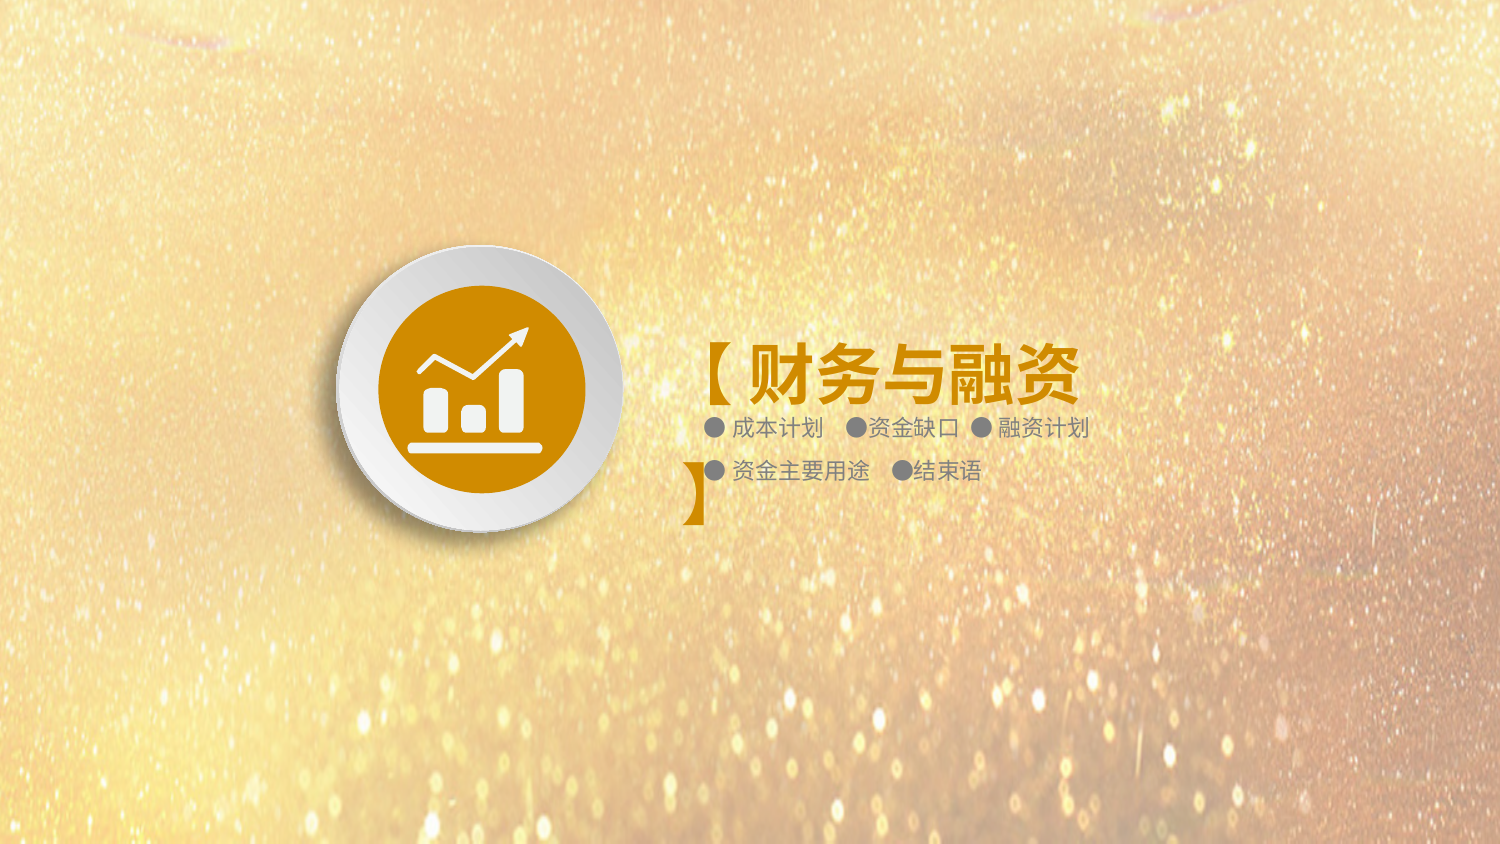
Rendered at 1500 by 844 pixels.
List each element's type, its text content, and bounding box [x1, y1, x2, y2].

text_box ●成本计划 ●资金缺口 ● 融资计划 ●资金主要用途 ●结束语 [692, 408, 1242, 490]
text_box 【 财务与融资 】 [667, 287, 1176, 539]
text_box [336, 244, 624, 533]
